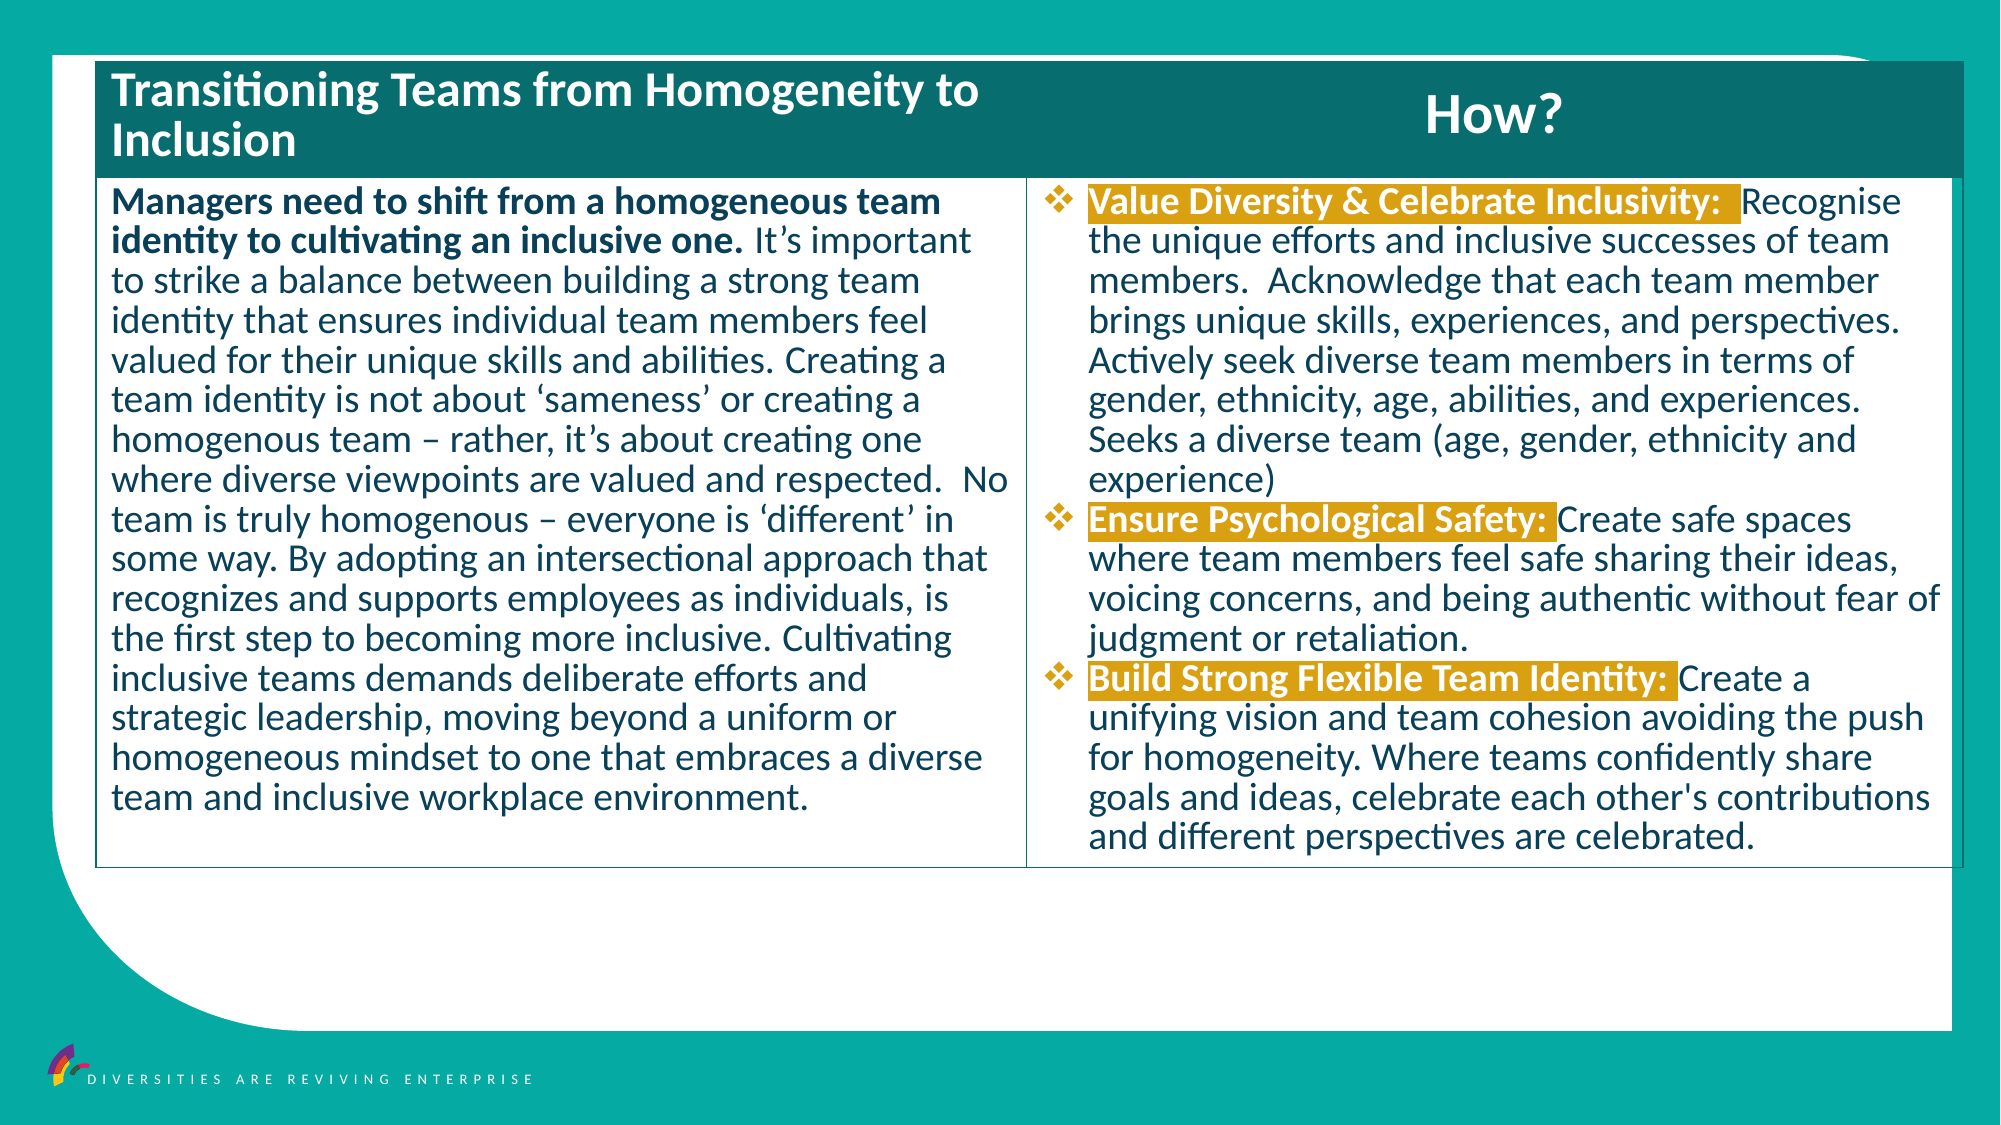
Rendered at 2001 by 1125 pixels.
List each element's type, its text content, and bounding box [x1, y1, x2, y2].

table_header How? [1027, 63, 1962, 176]
table_cell Value Diversity & Celebrate Inclusivity: Recognise the unique efforts and inclusive successes of team members. Acknowledge that each team member brings unique skills, experiences, and perspectives. Actively seek diverse team members in terms of gender, ethnicity, age, abilities, and experiences. Seeks a diverse team (age, gender, ethnicity and experience) Ensure Psychological Safety: Create safe spaces where team members feel safe sharing their ideas, voicing concerns, and being authentic without fear of judgment or retaliation. Build Strong Flexible Team Identity: Create a unifying vision and team cohesion avoiding the push for homogeneity. Where teams confidently share goals and ideas, celebrate each other's contributions and different perspectives are celebrated. [1027, 178, 1962, 867]
table_header Transitioning Teams from Homogeneity to Inclusion [97, 63, 1026, 176]
table_cell Managers need to shift from a homogeneous team identity to cultivating an inclusive one. It’s important to strike a balance between building a strong team identity that ensures individual team members feel valued for their unique skills and abilities. Creating a team identity is not about ‘sameness’ or creating a homogenous team – rather, it’s about creating one where diverse viewpoints are valued and respected. No team is truly homogenous – everyone is ‘different’ in some way. By adopting an intersectional approach that recognizes and supports employees as individuals, is the first step to becoming more inclusive. Cultivating inclusive teams demands deliberate efforts and strategic leadership, moving beyond a uniform or homogeneous mindset to one that embraces a diverse team and inclusive workplace environment. [97, 178, 1026, 867]
